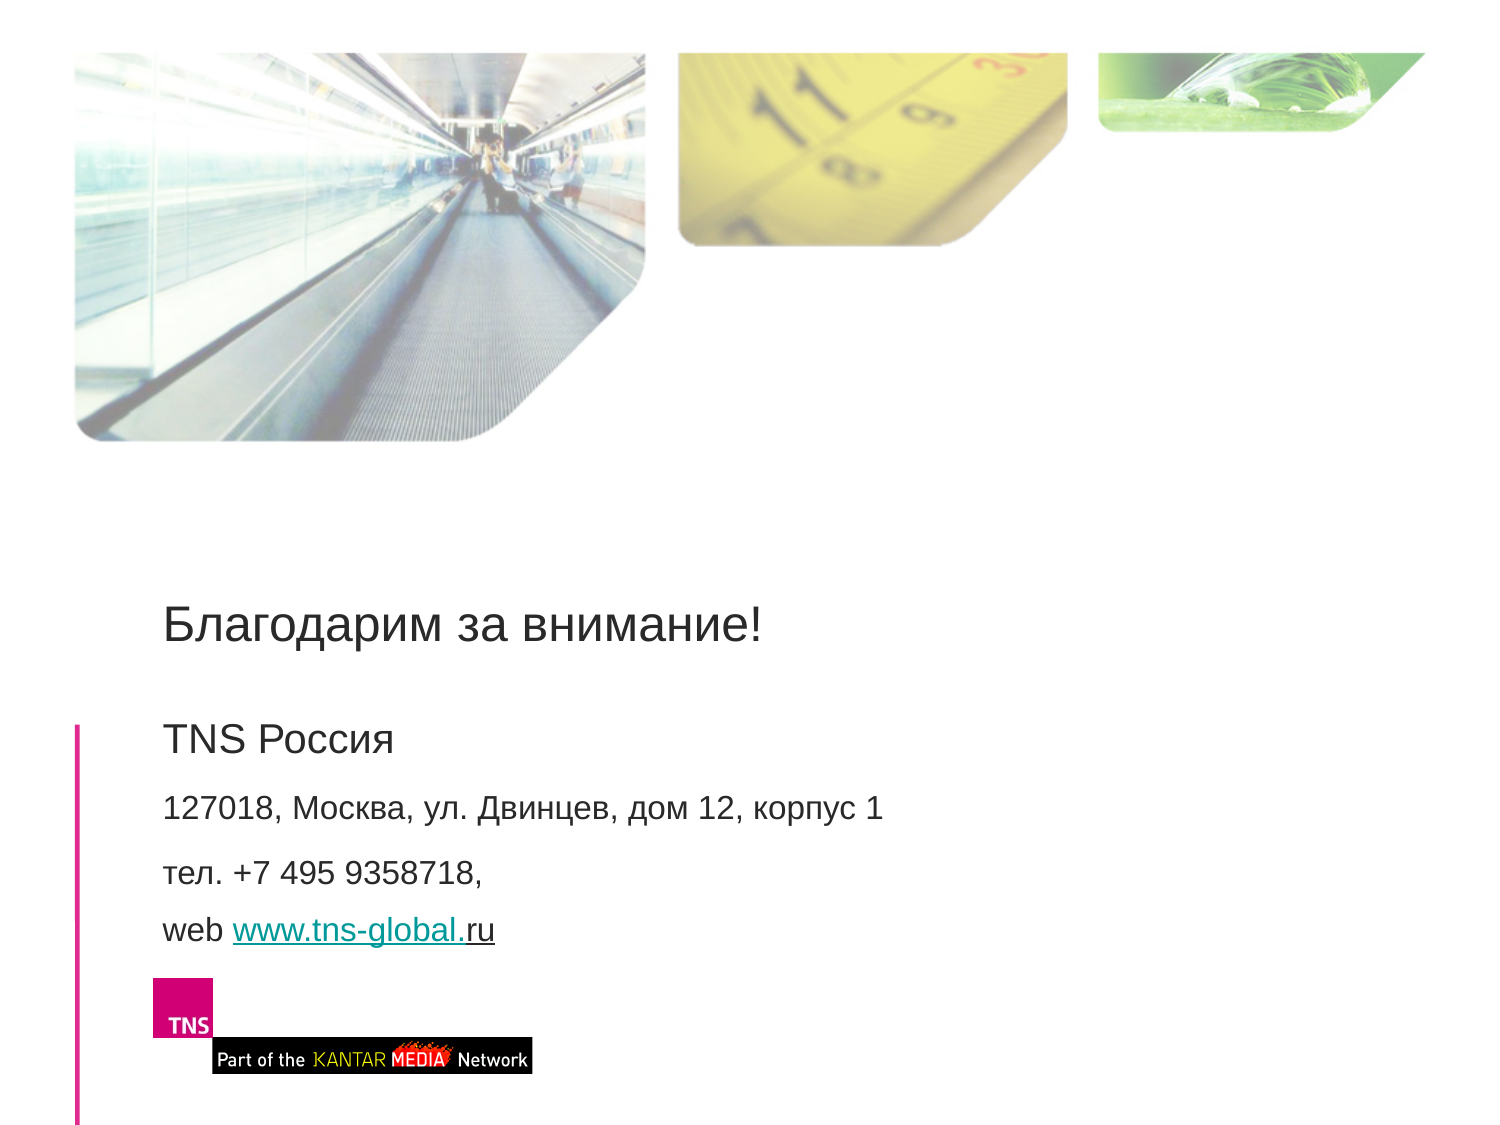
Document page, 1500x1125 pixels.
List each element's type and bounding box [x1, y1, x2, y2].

title [147, 583, 1423, 826]
picture [0, 0, 1500, 1125]
